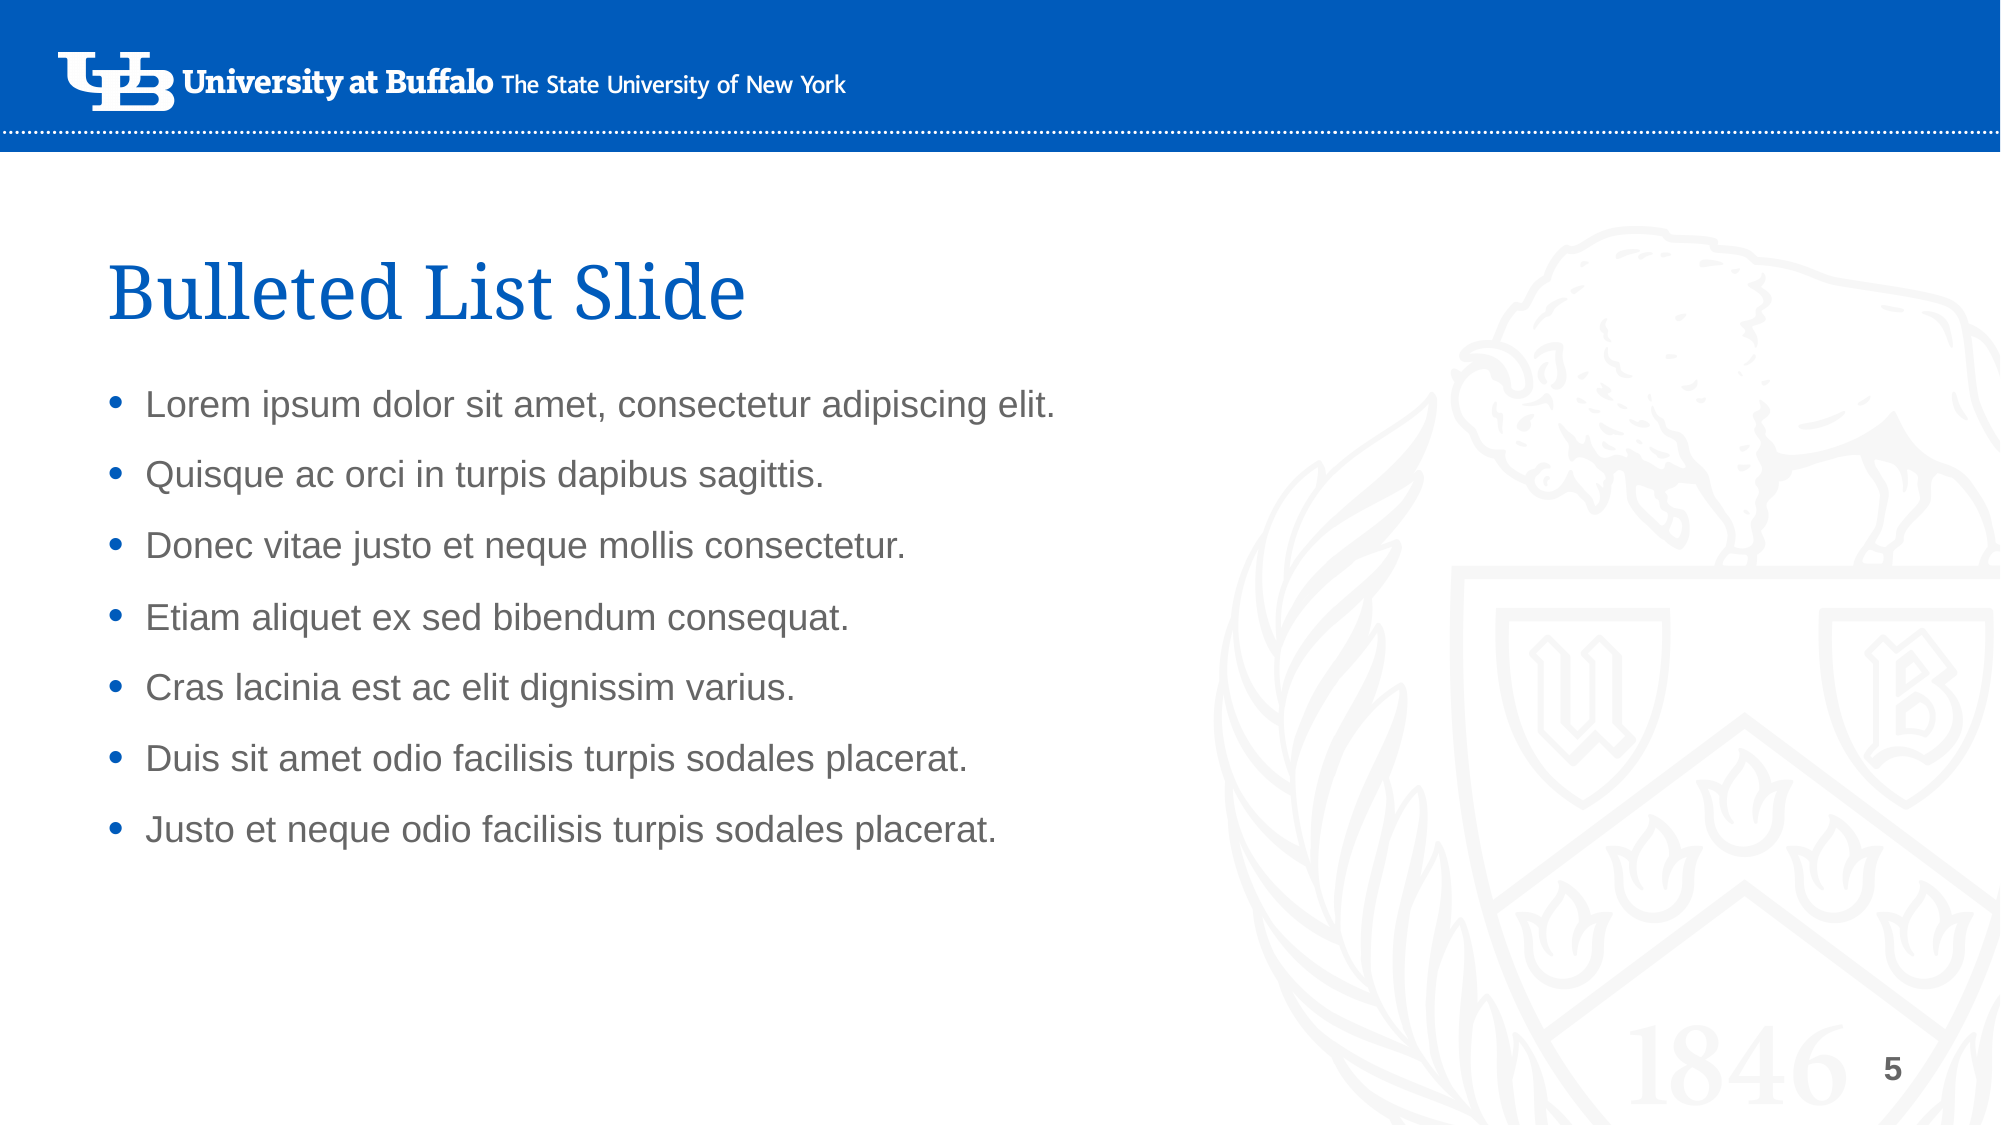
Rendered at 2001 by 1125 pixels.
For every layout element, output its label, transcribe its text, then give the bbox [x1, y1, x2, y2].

picture [0, 0, 2001, 1125]
title Bulleted List Slide [93, 246, 1234, 343]
footer 5 [1242, 1036, 1918, 1097]
list Lorem ipsum dolor sit amet, consectetur adipiscing elit. Quisque ac orci in turpis dapibus sagittis. Donec vitae justo et neque mollis consectetur. Etiam aliquet ex sed bibendum consequat. Cras lacinia est ac elit dignissim varius. Duis sit amet odio facilisis turpis sodales placerat. Justo et neque odio facilisis turpis sodales placerat. [93, 358, 1234, 1010]
